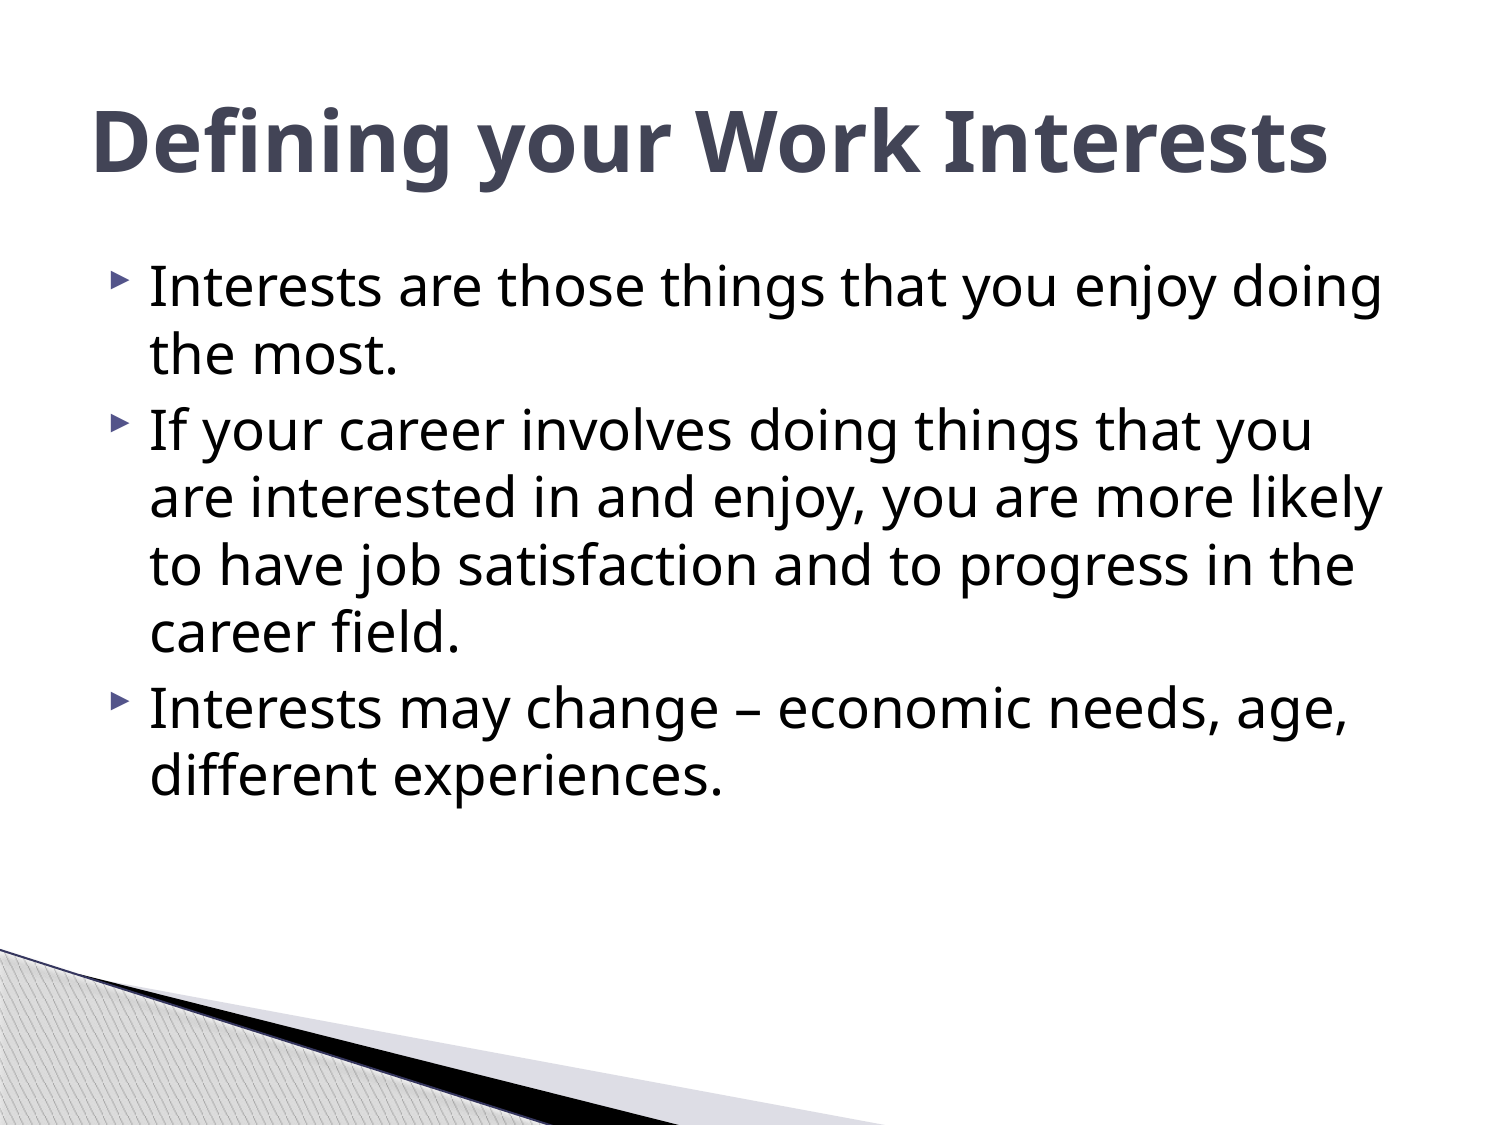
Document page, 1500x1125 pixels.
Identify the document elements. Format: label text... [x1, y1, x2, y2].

list Interests are those things that you enjoy doing the most. If your career involves doing things that you are interested in and enjoy, you are more likely to have job satisfaction and to progress in the career field. Interests may change – economic needs, age, different experiences. [75, 243, 1425, 986]
title Defining your Work Interests [75, 45, 1425, 233]
